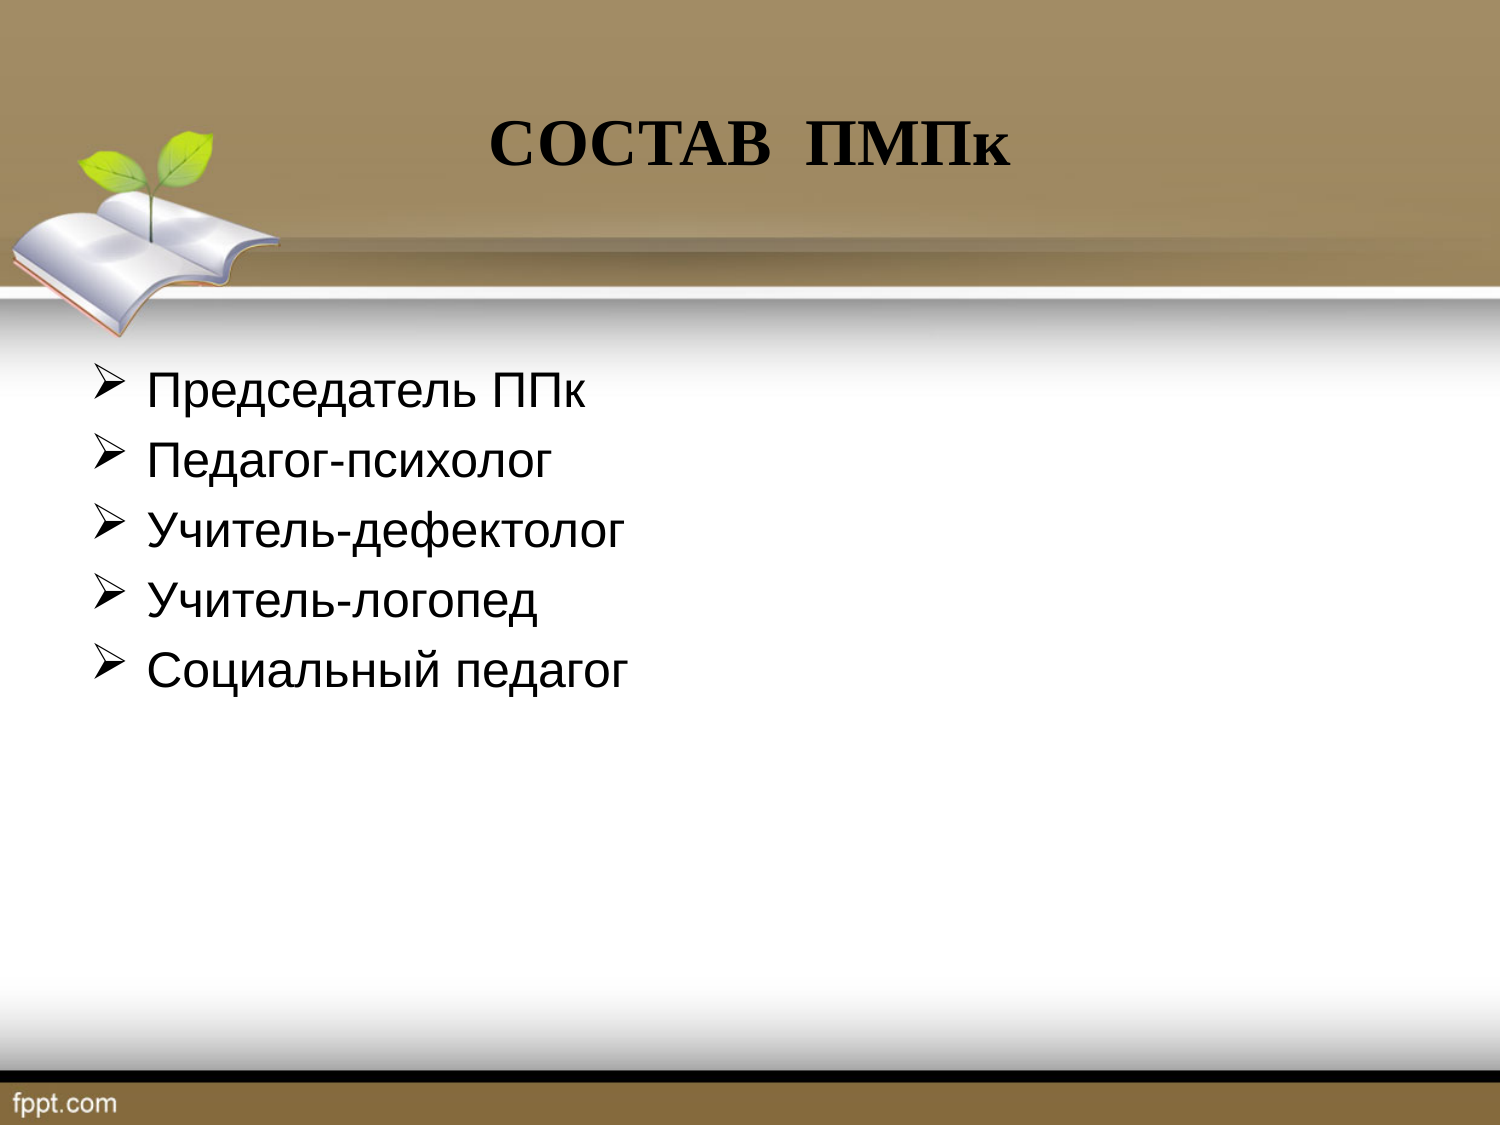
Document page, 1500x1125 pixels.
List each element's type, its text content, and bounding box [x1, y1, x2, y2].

title СОСТАВ ПМПк [74, 44, 1426, 233]
picture [0, 0, 1500, 1125]
list Председатель ППк Педагог-психолог Учитель-дефектолог Учитель-логопед Социальный педагог [74, 349, 1426, 1006]
